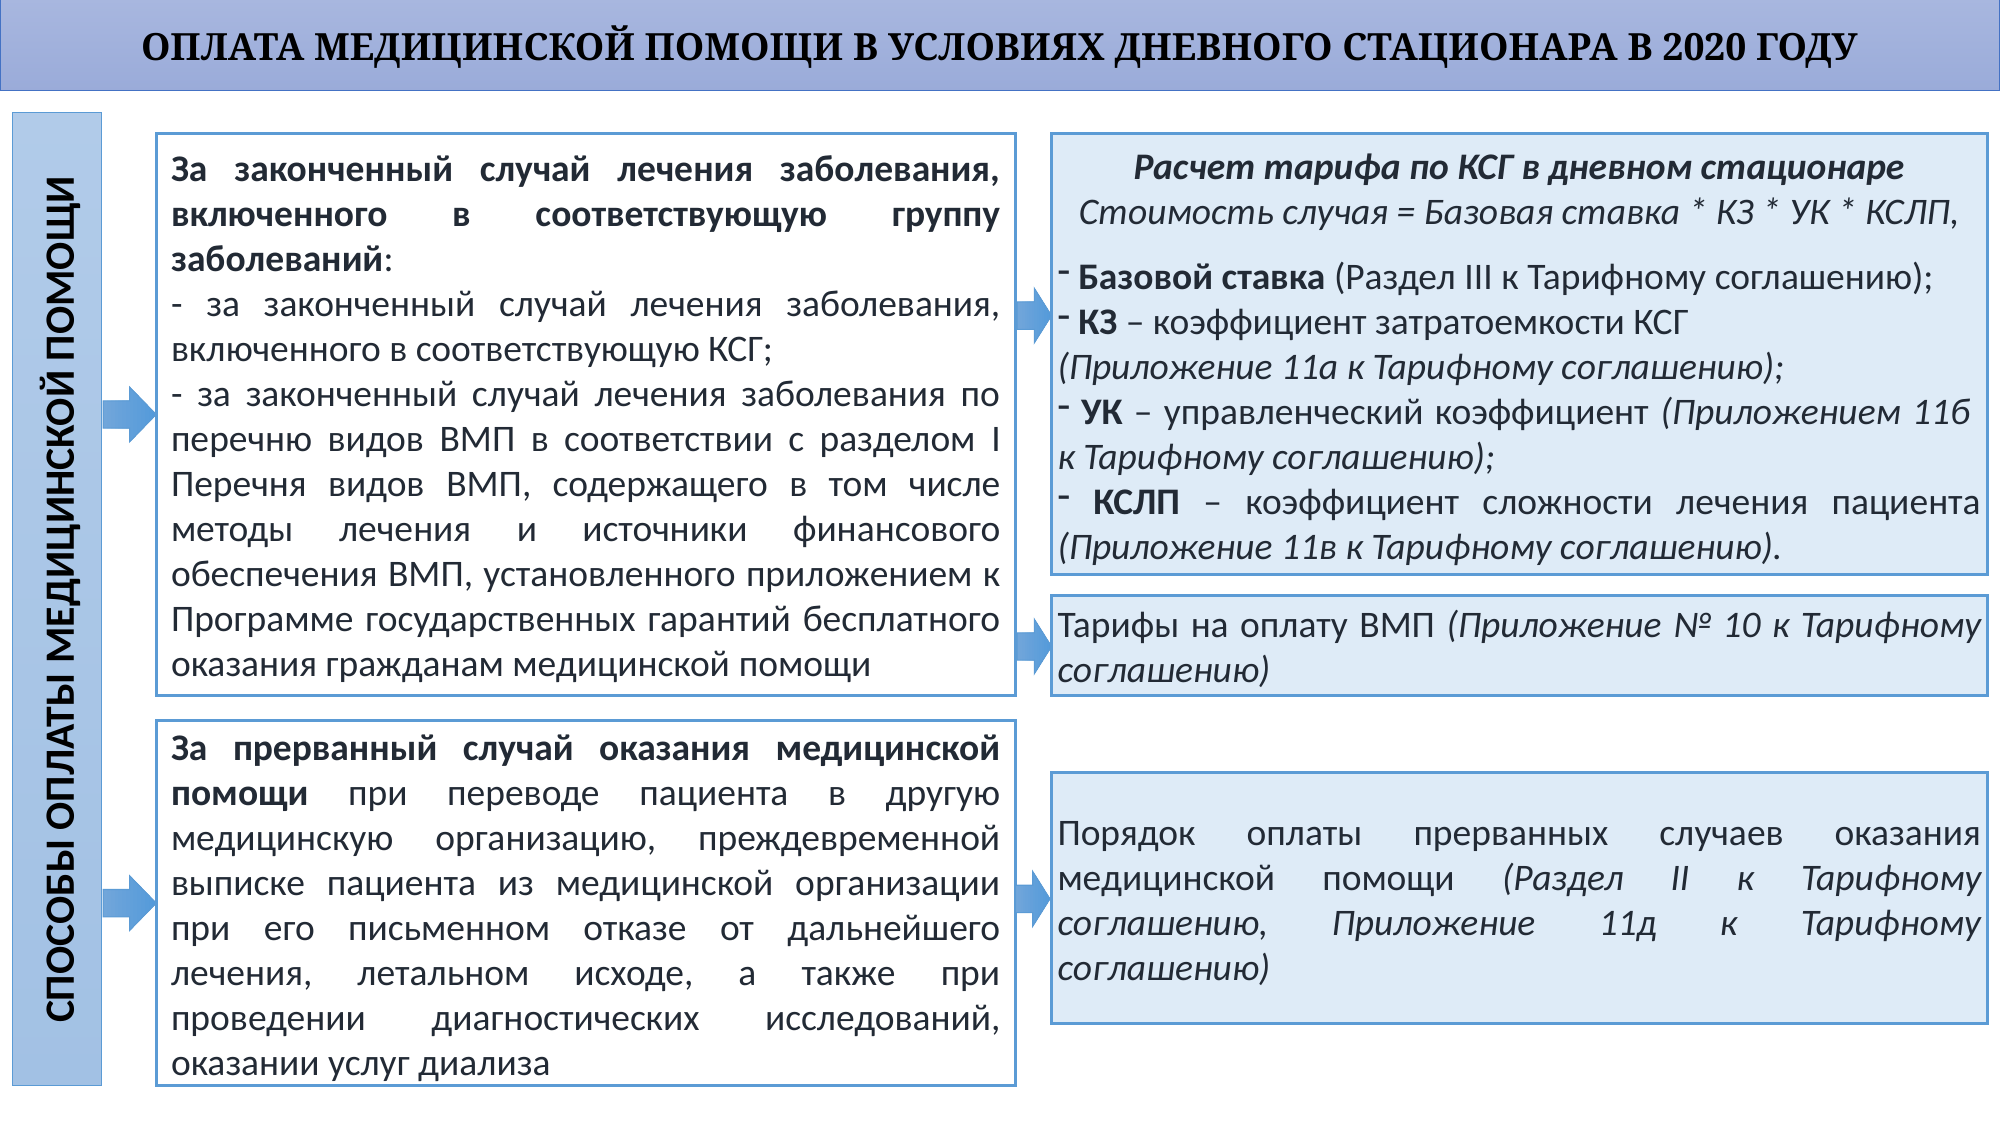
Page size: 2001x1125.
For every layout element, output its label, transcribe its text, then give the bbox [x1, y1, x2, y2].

text_box Тарифы на оплату ВМП (Приложение № 10 к Тарифному соглашению) [1051, 594, 1988, 696]
text_box СПОСОБЫ ОПЛАТЫ МЕДИЦИНСКОЙ ПОМОЩИ [12, 112, 102, 1086]
text_box [102, 874, 157, 932]
text_box [1015, 869, 1051, 929]
text_box ОПЛАТА МЕДИЦИНСКОЙ ПОМОЩИ В УСЛОВИЯХ ДНЕВНОГО СТАЦИОНАРА В 2020 ГОДУ [0, 0, 2000, 91]
text_box [1016, 286, 1053, 345]
text_box [1016, 617, 1053, 676]
text_box За законченный случай лечения заболевания, включенного в соответствующую группу заболеваний: - за законченный случай лечения заболевания, включенного в соответствующую КСГ; - за законченный случай лечения заболевания по перечню видов ВМП в соответствии с разделом I Перечня видов ВМП, содержащего в том числе методы лечения и источники финансового обеспечения ВМП, установленного приложением к Программе государственных гарантий бесплатного оказания гражданам медицинской помощи [156, 133, 1016, 696]
text_box За прерванный случай оказания медицинской помощи при переводе пациента в другую медицинскую организацию, преждевременной выписке пациента из медицинской организации при его письменном отказе от дальнейшего лечения, летальном исходе, а также при проведении диагностических исследований, оказании услуг диализа [156, 720, 1016, 1086]
text_box Расчет тарифа по КСГ в дневном стационаре Стоимость случая = Базовая ставка * КЗ * УК * КСЛП, Базовой ставка (Раздел III к Тарифному соглашению); КЗ – коэффициент затратоемкости КСГ (Приложение 11а к Тарифному соглашению); УК – управленческий коэффициент (Приложением 11б к Тарифному соглашению); КСЛП – коэффициент сложности лечения пациента (Приложение 11в к Тарифному соглашению). [1051, 132, 1988, 576]
text_box [102, 385, 157, 444]
text_box Порядок оплаты прерванных случаев оказания медицинской помощи (Раздел II к Тарифному соглашению, Приложение 11д к Тарифному соглашению) [1051, 772, 1988, 1024]
